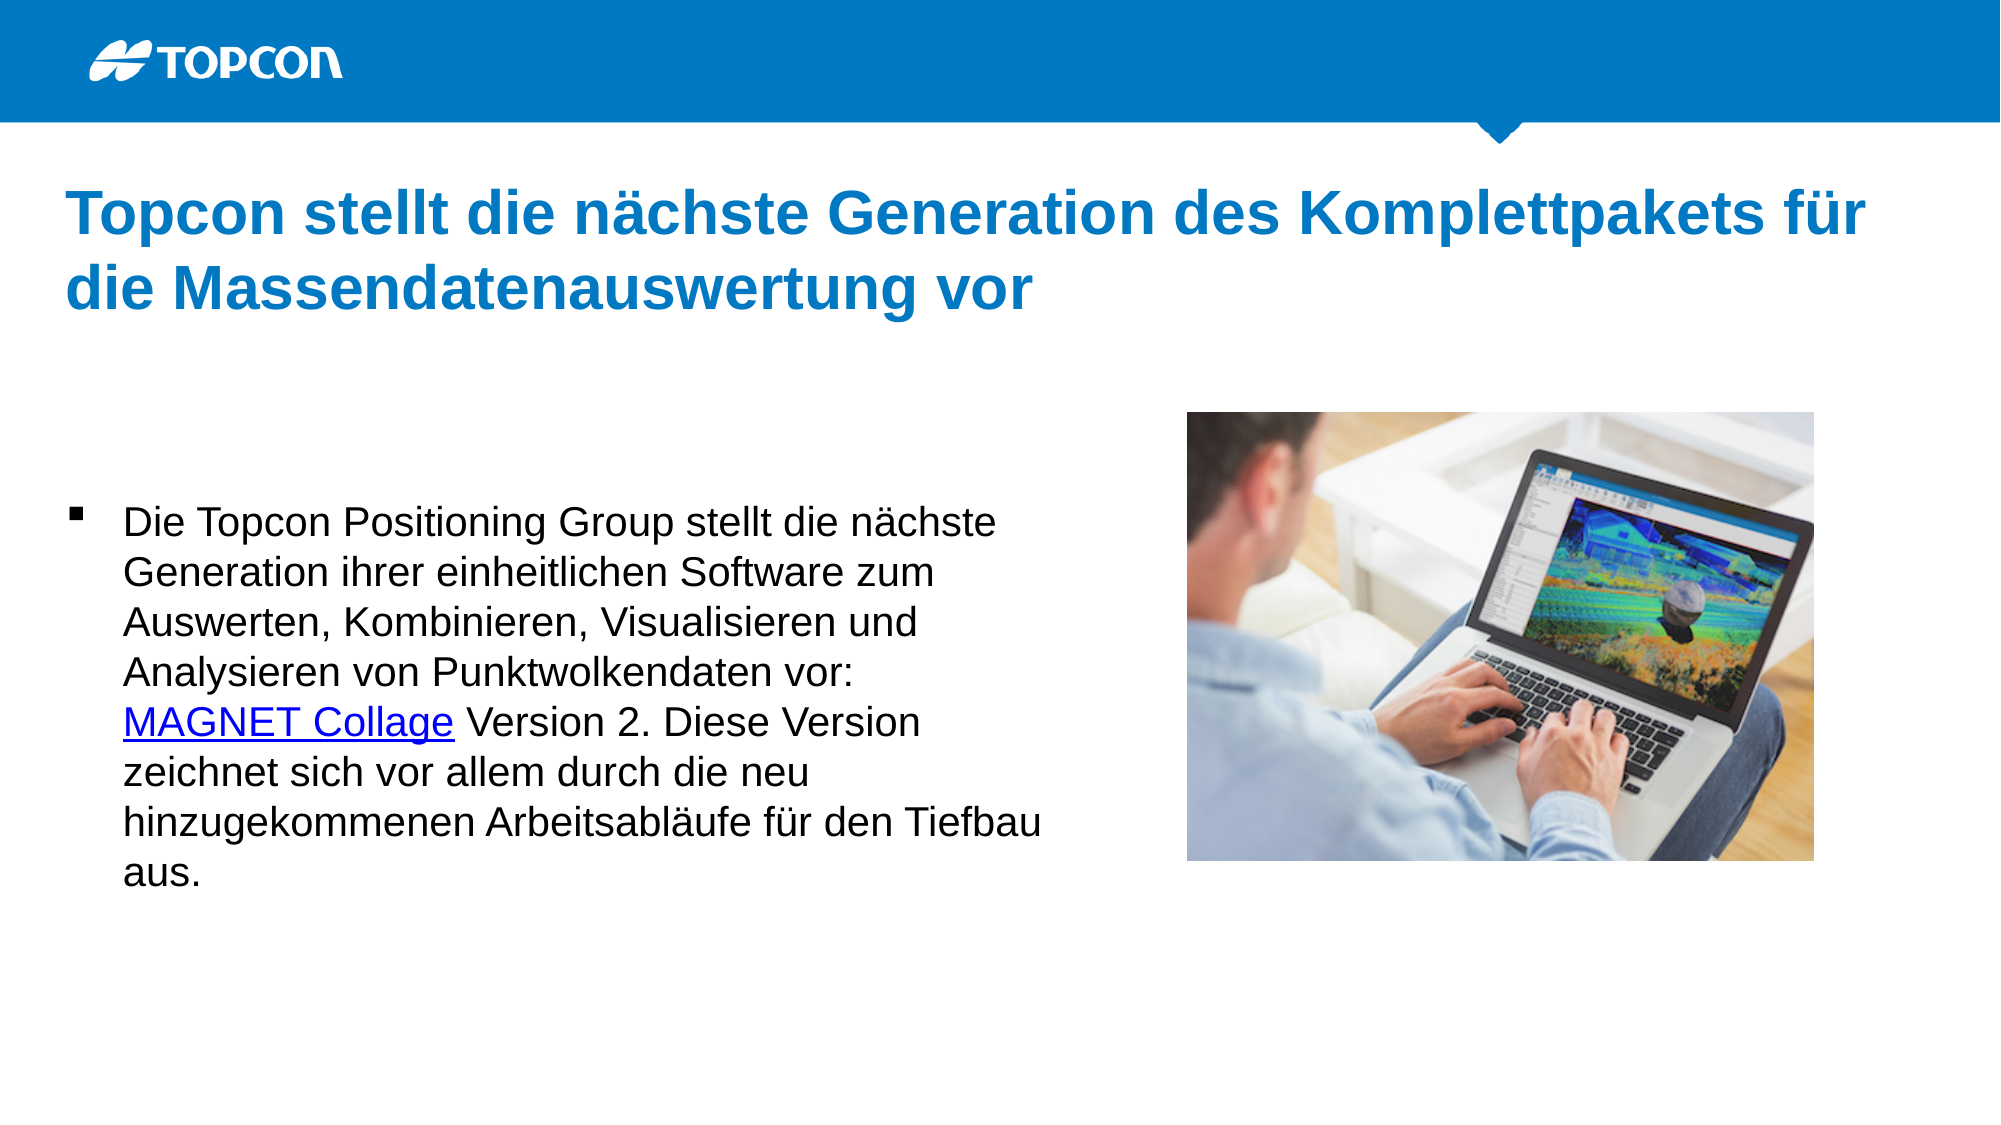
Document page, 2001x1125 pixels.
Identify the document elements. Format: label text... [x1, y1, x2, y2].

text_box Die Topcon Positioning Group stellt die nächste Generation ihrer einheitlichen Software zum Auswerten, Kombinieren, Visualisieren und Analysieren von Punktwolkendaten vor: MAGNET Collage Version 2. Diese Version zeichnet sich vor allem durch die neu hinzugekommenen Arbeitsabläufe für den Tiefbau aus. [50, 487, 1076, 1125]
title Topcon stellt die nächste Generation des Komplettpakets für die Massendatenauswertung vor [50, 158, 1951, 336]
picture [1187, 412, 1814, 861]
picture [0, 0, 2000, 144]
